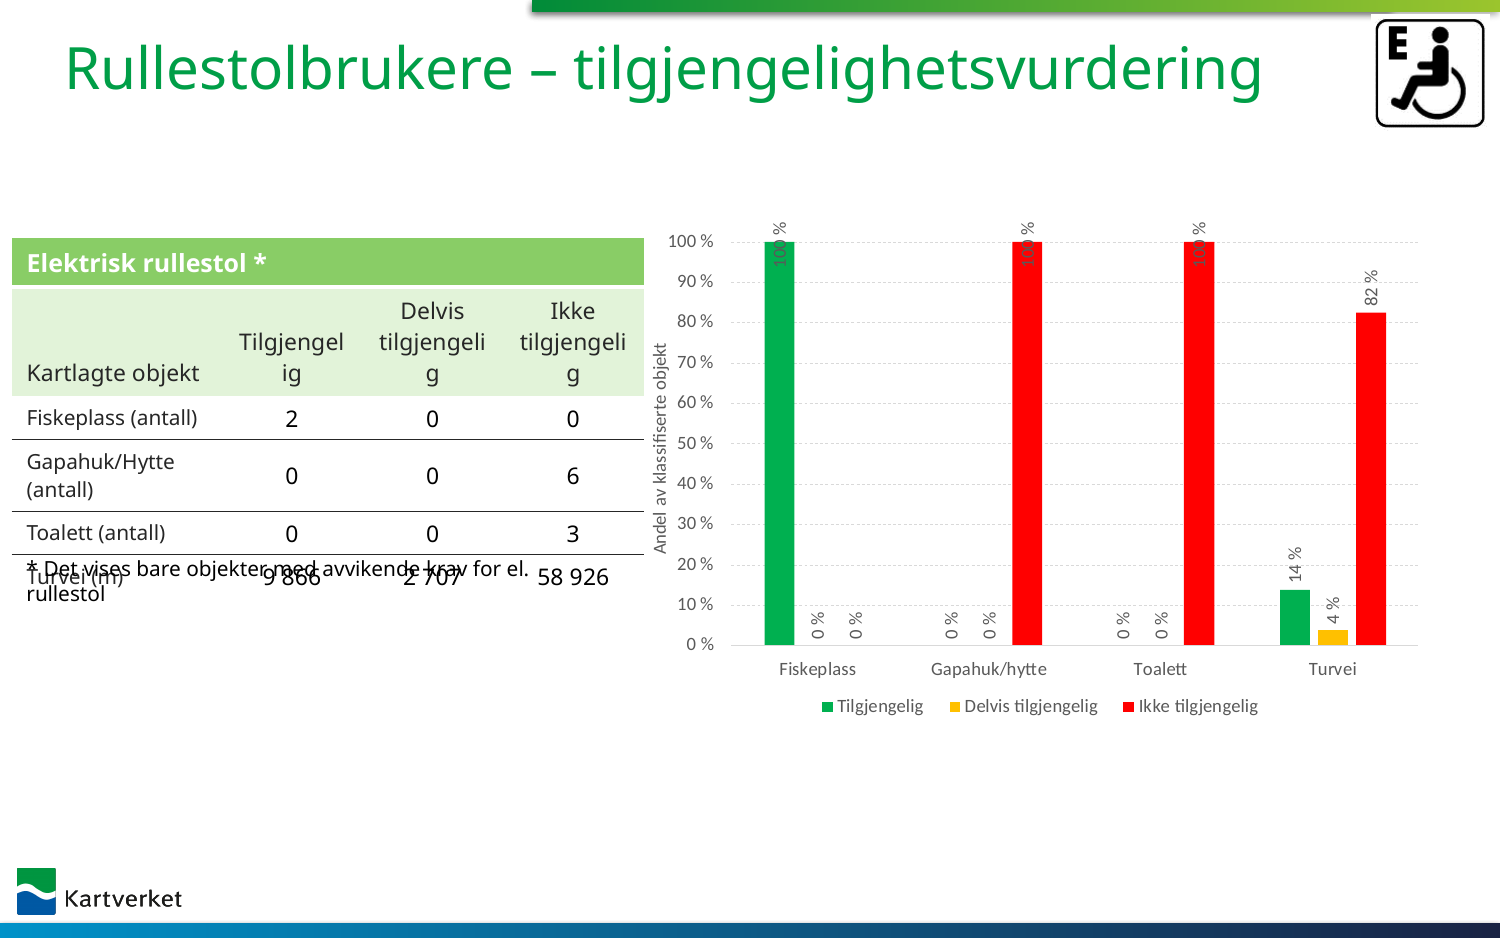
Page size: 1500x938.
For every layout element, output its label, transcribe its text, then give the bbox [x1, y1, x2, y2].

text_box * Det vises bare objekter med avvikende krav for el. rullestol [11, 548, 597, 613]
table_cell 0 [503, 396, 638, 439]
table_cell 0 [222, 440, 362, 511]
table_cell 3 [503, 512, 638, 554]
table_cell Kartlagte objekt [12, 289, 222, 396]
table_cell Gapahuk/Hytte (antall) [12, 440, 222, 511]
table_cell Delvis tilgjengelig [362, 289, 503, 396]
table_cell 0 [362, 512, 503, 548]
table_cell 0 [222, 512, 362, 548]
table_cell Ikke tilgjengelig [503, 289, 638, 396]
table_cell 0 [362, 440, 503, 511]
table_cell Toalett (antall) [12, 512, 222, 548]
table_header Elektrisk rullestol * [12, 238, 638, 285]
table_cell 2 [222, 396, 362, 439]
picture [643, 218, 1429, 728]
table_cell 58 926 [597, 555, 638, 598]
table_cell Fiskeplass (antall) [12, 396, 222, 439]
text_box Rullestolbrukere – tilgjengelighetsvurdering [49, 12, 1372, 109]
table_cell 6 [503, 440, 638, 511]
table_cell 0 [362, 396, 503, 439]
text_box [1371, 13, 1491, 133]
table_cell Tilgjengelig [222, 289, 362, 396]
